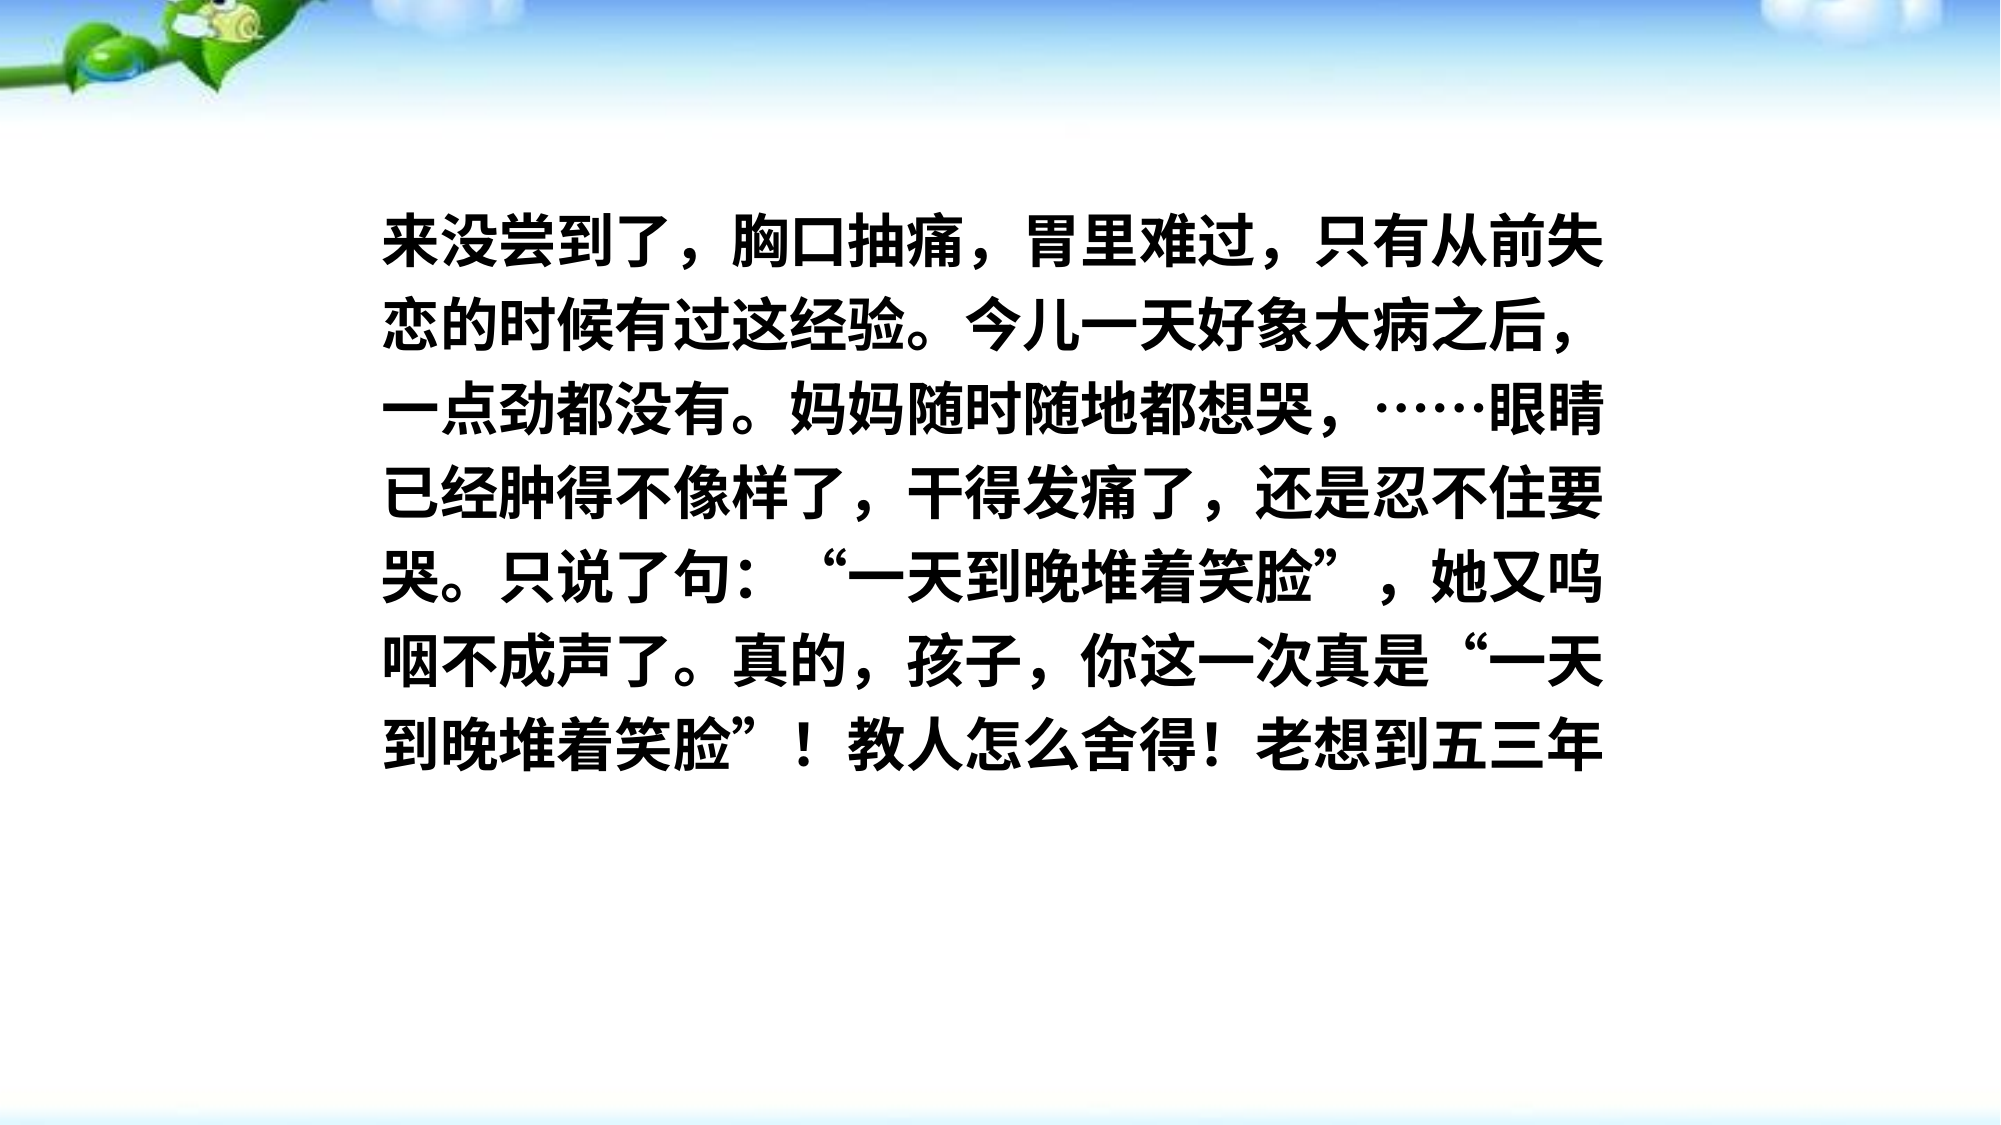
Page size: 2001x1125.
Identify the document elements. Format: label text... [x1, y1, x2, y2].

picture [0, 0, 2001, 1125]
text_box 来没尝到了，胸口抽痛，胃里难过，只有从前失恋的时候有过这经验。今儿一天好象大病之后，一点劲都没有。妈妈随时随地都想哭，……眼睛已经肿得不像样了，干得发痛了，还是忍不住要哭。只说了句：“一天到晚堆着笑脸”，她又呜咽不成声了。真的，孩子，你这一次真是“一天到晚堆着笑脸”！教人怎么舍得！老想到五三年 [367, 183, 1633, 786]
